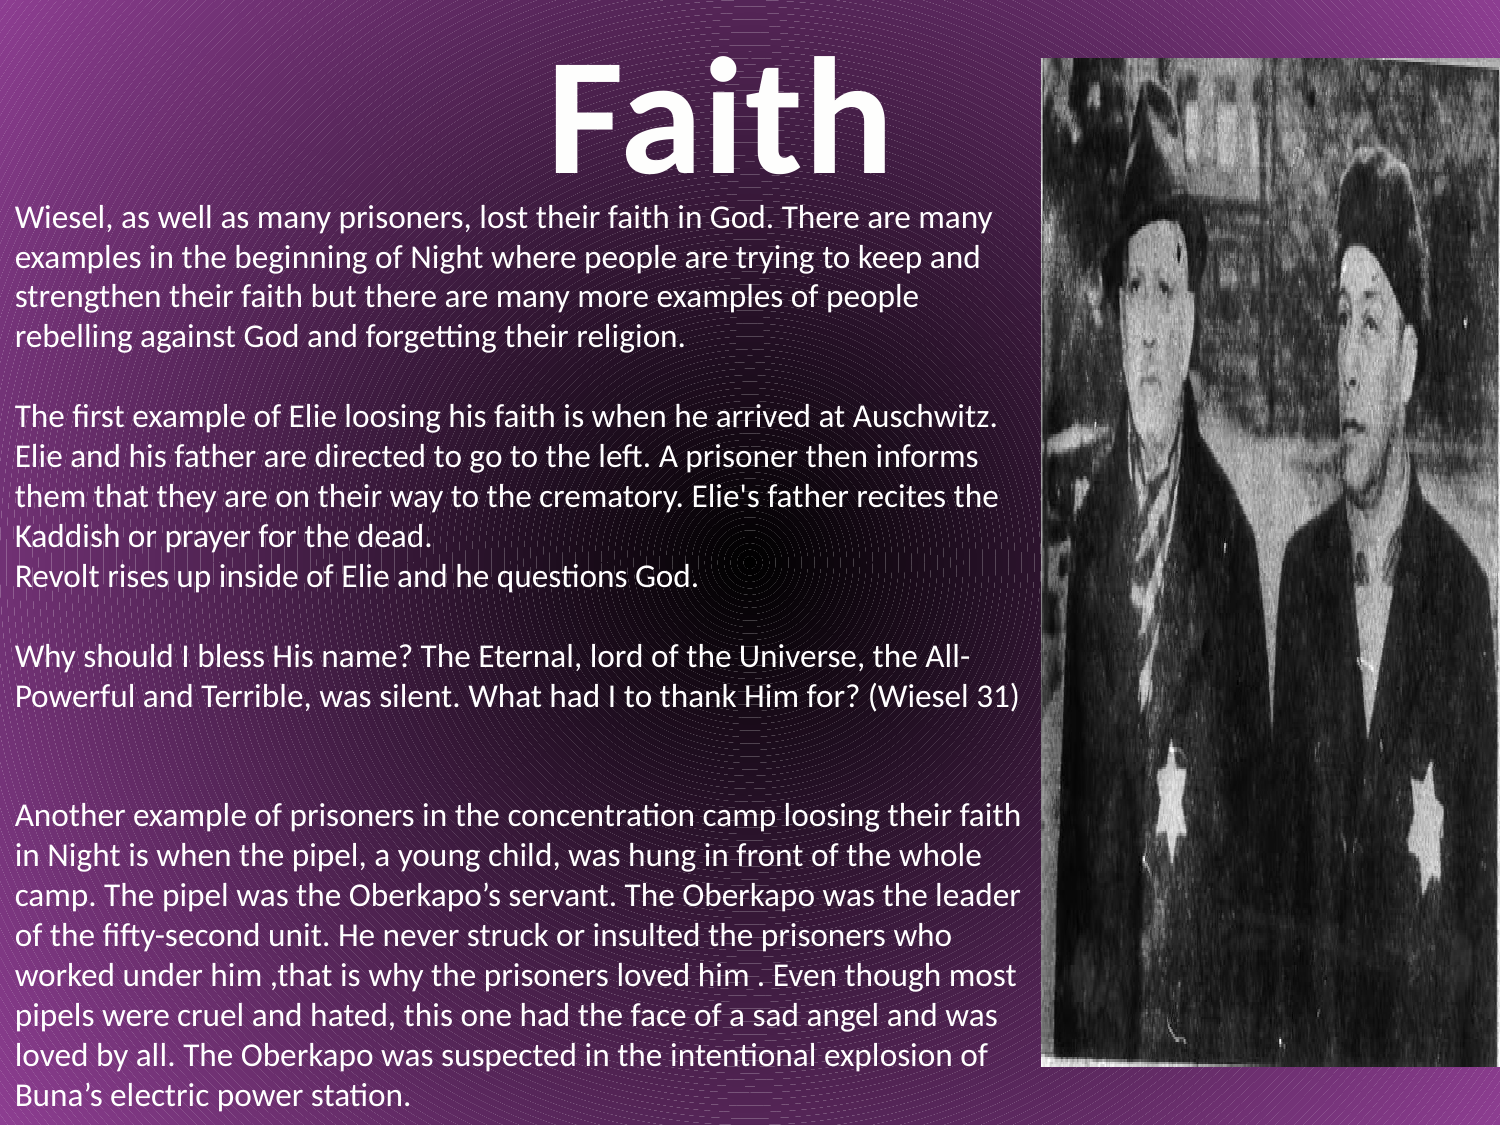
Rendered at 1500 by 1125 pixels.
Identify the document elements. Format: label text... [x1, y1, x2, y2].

text_box Wiesel, as well as many prisoners, lost their faith in God. There are many examples in the beginning of Night where people are trying to keep and strengthen their faith but there are many more examples of people rebelling against God and forgetting their religion. The first example of Elie loosing his faith is when he arrived at Auschwitz. Elie and his father are directed to go to the left. A prisoner then informs them that they are on their way to the crematory. Elie's father recites the Kaddish or prayer for the dead. Revolt rises up inside of Elie and he questions God. Why should I bless His name? The Eternal, lord of the Universe, the All-Powerful and Terrible, was silent. What had I to thank Him for? (Wiesel 31) Another example of prisoners in the concentration camp loosing their faith in Night is when the pipel, a young child, was hung in front of the whole camp. The pipel was the Oberkapo’s servant. The Oberkapo was the leader of the fifty-second unit. He never struck or insulted the prisoners who worked under him ,that is why the prisoners loved him . Even though most pipels were cruel and hated, this one had the face of a sad angel and was loved by all. The Oberkapo was suspected in the intentional explosion of Buna’s electric power station. [0, 187, 1043, 1121]
picture [1041, 58, 1500, 1067]
text_box Faith [515, 0, 926, 187]
